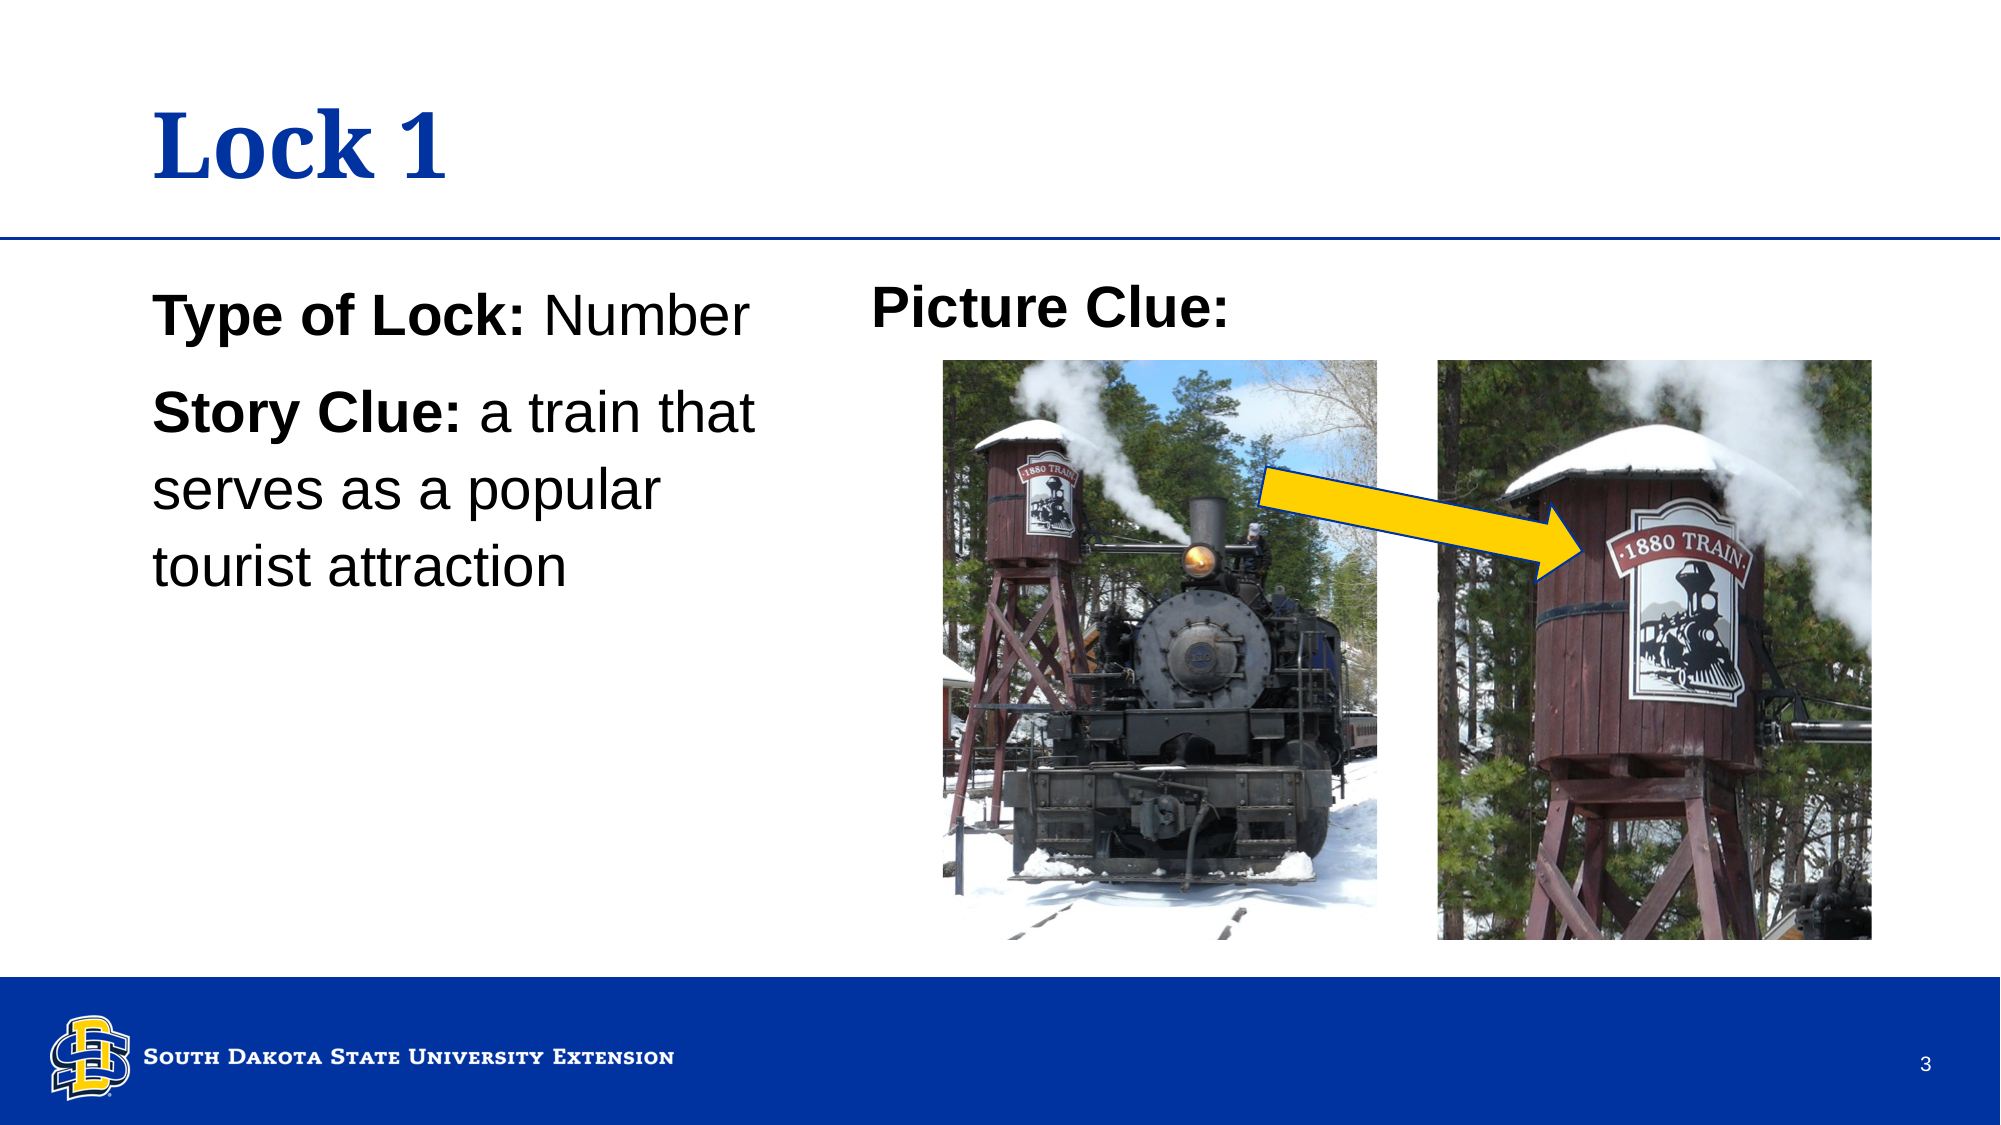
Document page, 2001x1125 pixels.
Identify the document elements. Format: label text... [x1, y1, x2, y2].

text_box [1378, 488, 1437, 544]
picture [942, 360, 1378, 940]
text_box Picture Clue: [857, 262, 1599, 347]
picture [50, 1015, 674, 1101]
title Lock 1 – 2 [137, 59, 1863, 239]
list Type of Lock: Number Story Clue: a train that serves as a popular tourist attraction [137, 262, 783, 931]
picture [1437, 360, 1872, 940]
